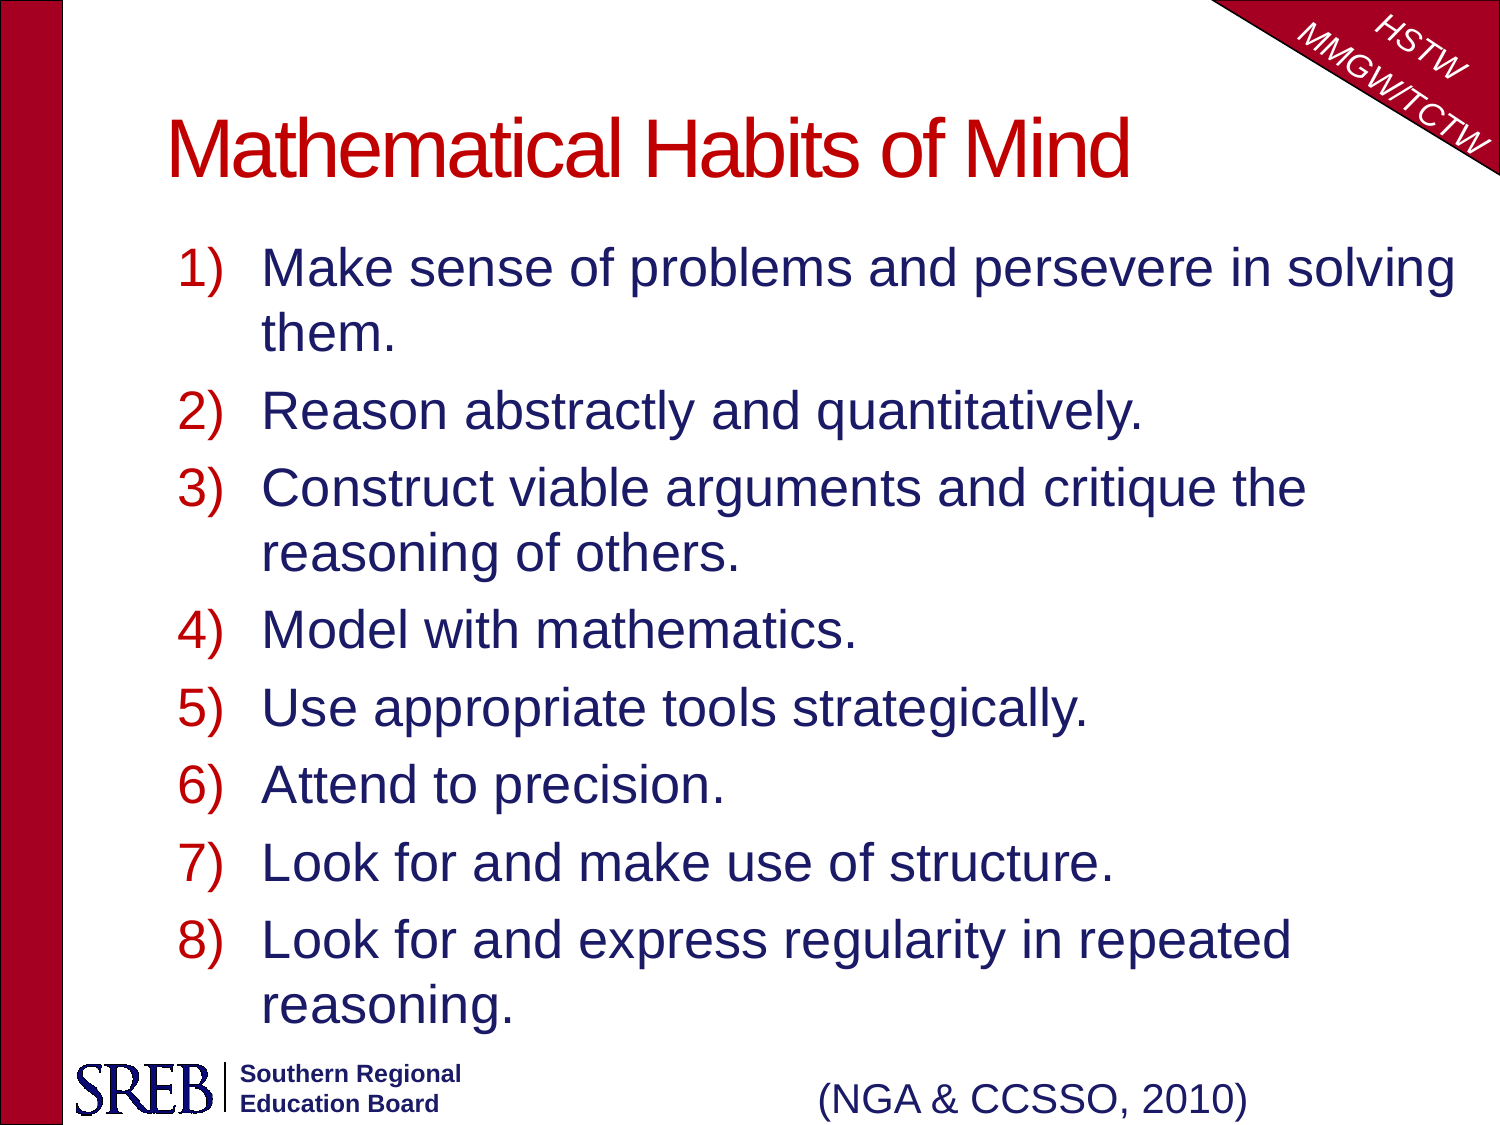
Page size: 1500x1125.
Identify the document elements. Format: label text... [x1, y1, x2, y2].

list Make sense of problems and persevere in solving them. Reason abstractly and quantitatively. Construct viable arguments and critique the reasoning of others. Model with mathematics. Use appropriate tools strategically. Attend to precision. Look for and make use of structure. Look for and express regularity in repeated reasoning. [162, 224, 1500, 1013]
text_box (NGA & CCSSO, 2010) [802, 1064, 1433, 1125]
title Mathematical Habits of Mind [149, 49, 1500, 238]
